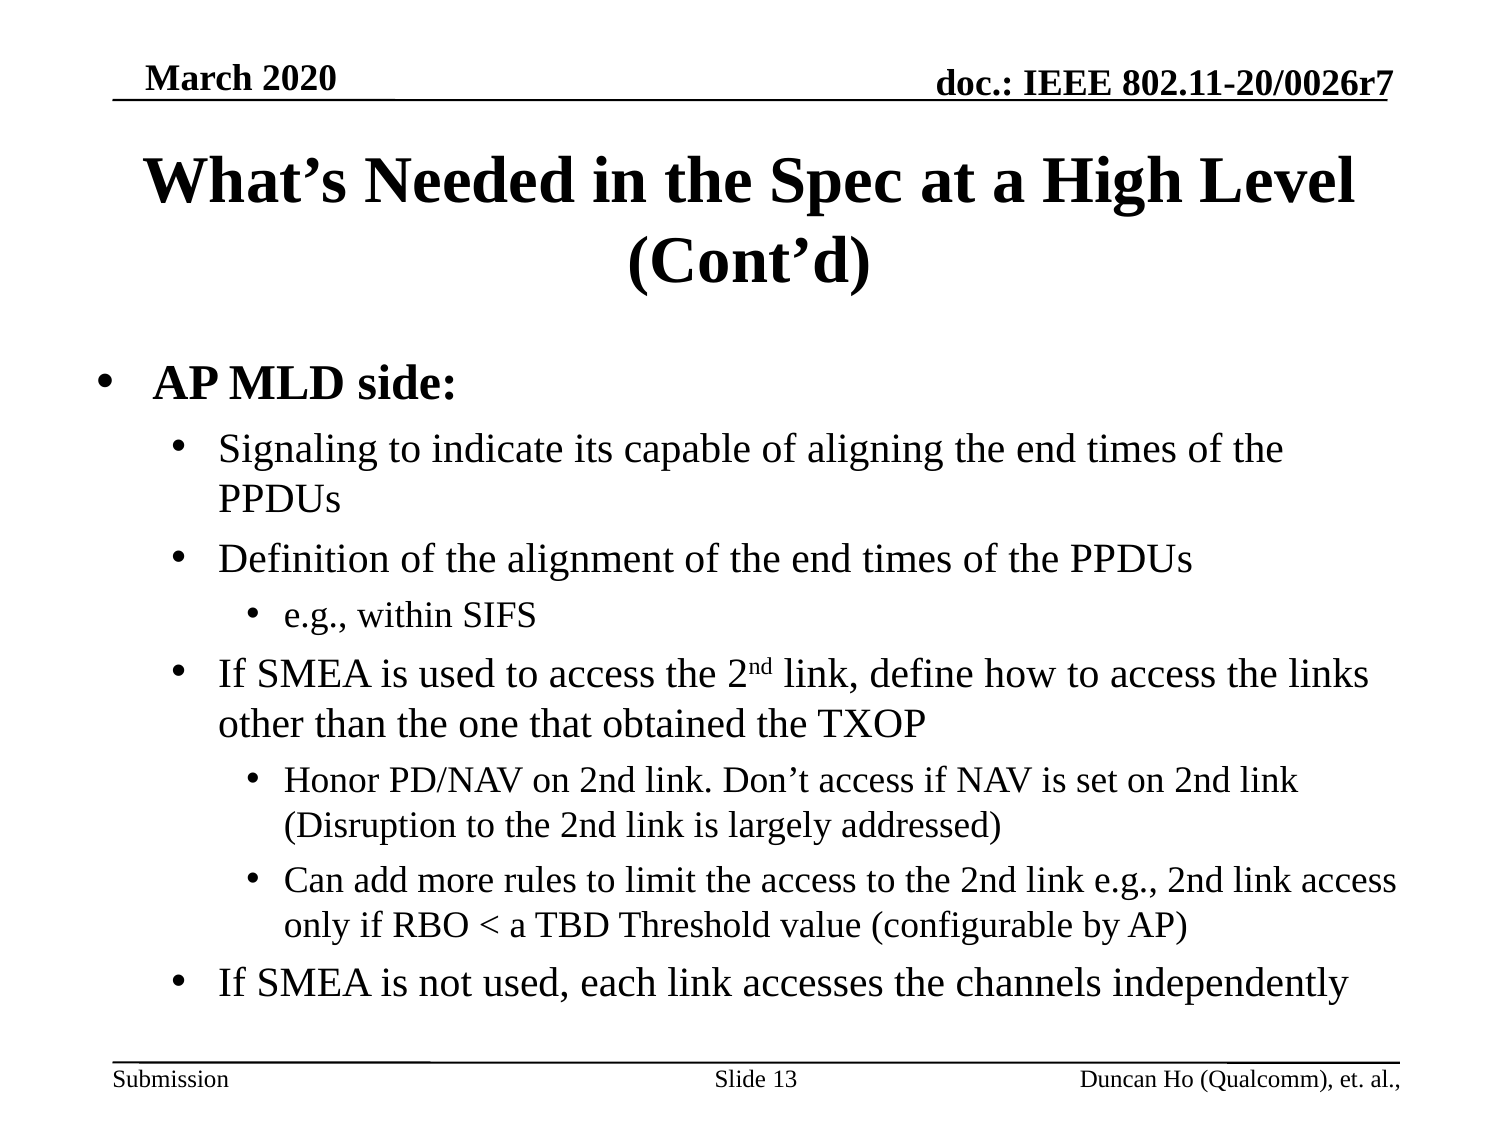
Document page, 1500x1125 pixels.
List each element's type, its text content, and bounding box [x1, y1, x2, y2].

title What’s Needed in the Spec at a High Level (Cont’d) [112, 146, 1388, 285]
slide_number Slide 13 [712, 1061, 800, 1123]
list AP MLD side: Signaling to indicate its capable of aligning the end times of the PPDUs Definition of the alignment of the end times of the PPDUs e.g., within SIFS If SMEA is used to access the 2nd link, define how to access the links other than the one that obtained the TXOP Honor PD/NAV on 2nd link. Don’t access if NAV is set on 2nd link (Disruption to the 2nd link is largely addressed) Can add more rules to limit the access to the 2nd link e.g., 2nd link access only if RBO < a TBD Threshold value (configurable by AP) If SMEA is not used, each link accesses the channels independently [80, 342, 1432, 1005]
footer Duncan Ho (Qualcomm), et. al., [878, 1061, 1402, 1093]
